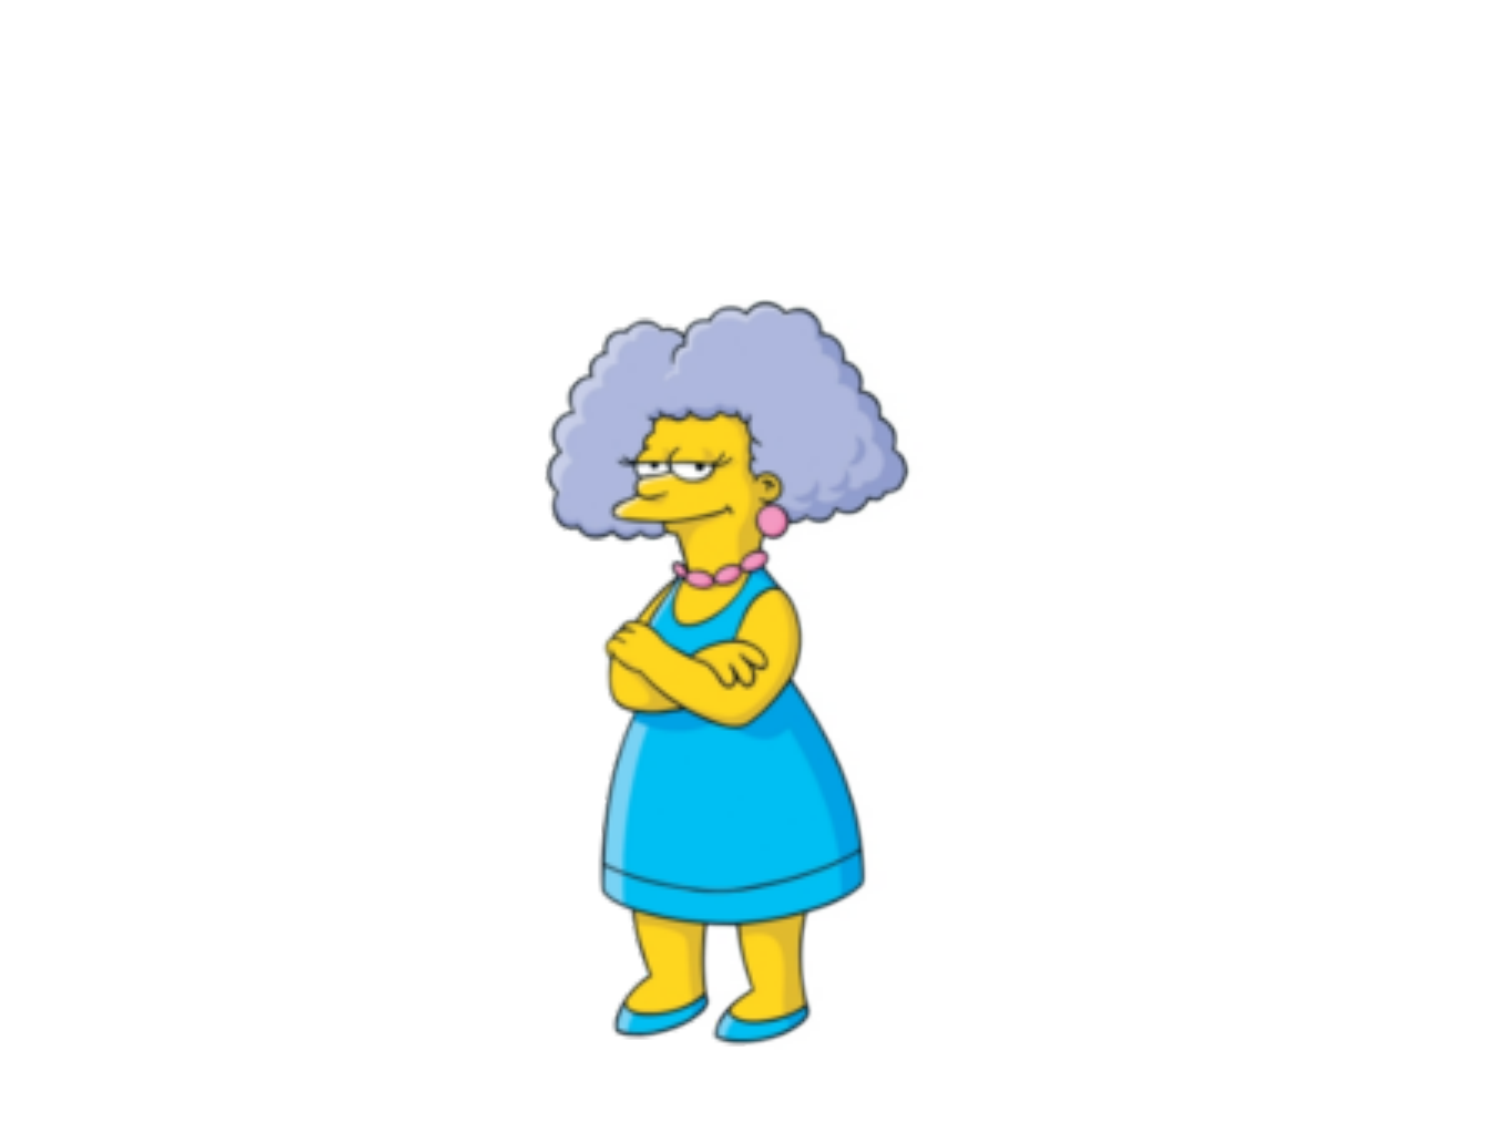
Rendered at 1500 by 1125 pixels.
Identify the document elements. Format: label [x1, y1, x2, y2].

list [487, 299, 926, 1051]
